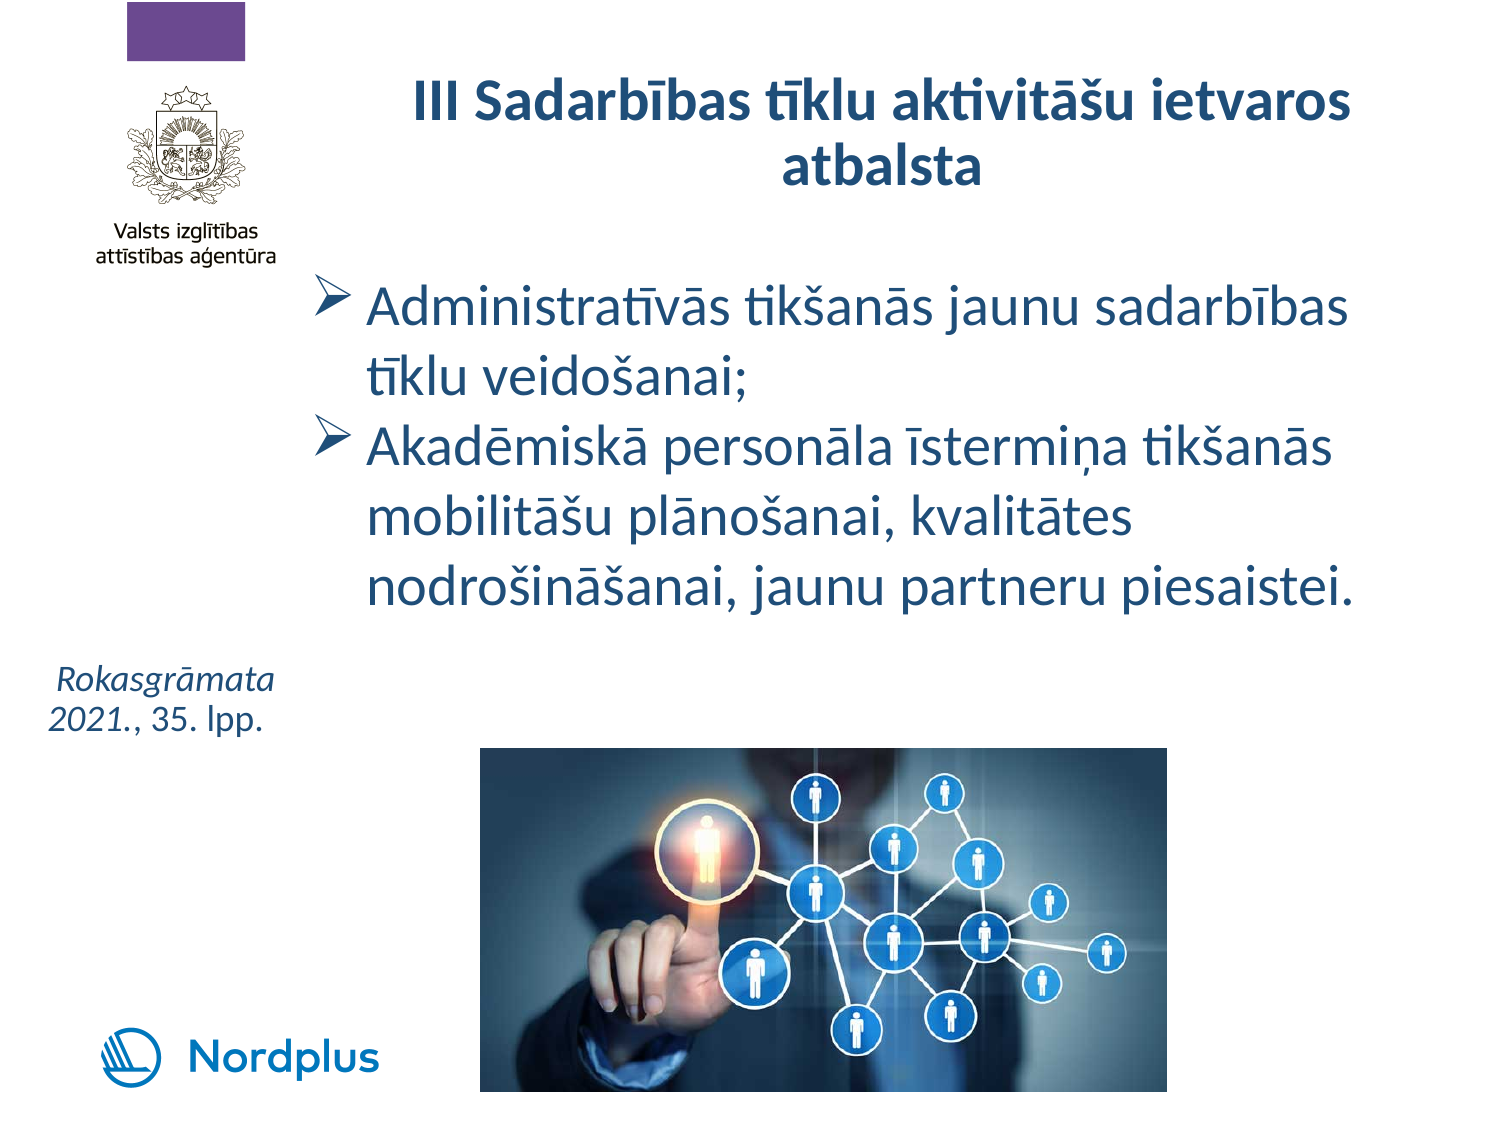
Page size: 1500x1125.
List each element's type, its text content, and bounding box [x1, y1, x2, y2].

title III Sadarbības tīklu aktivitāšu ietvaros atbalsta [368, 59, 1397, 208]
text_box Rokasgrāmata 2021., 35. lpp. [32, 651, 369, 747]
text_box Administratīvās tikšanās jaunu sadarbības tīklu veidošanai; Akadēmiskā personāla īstermiņa tikšanās mobilitāšu plānošanai, kvalitātes nodrošināšanai, jaunu partneru piesaistei. [295, 260, 1425, 625]
picture [0, 0, 1500, 1125]
